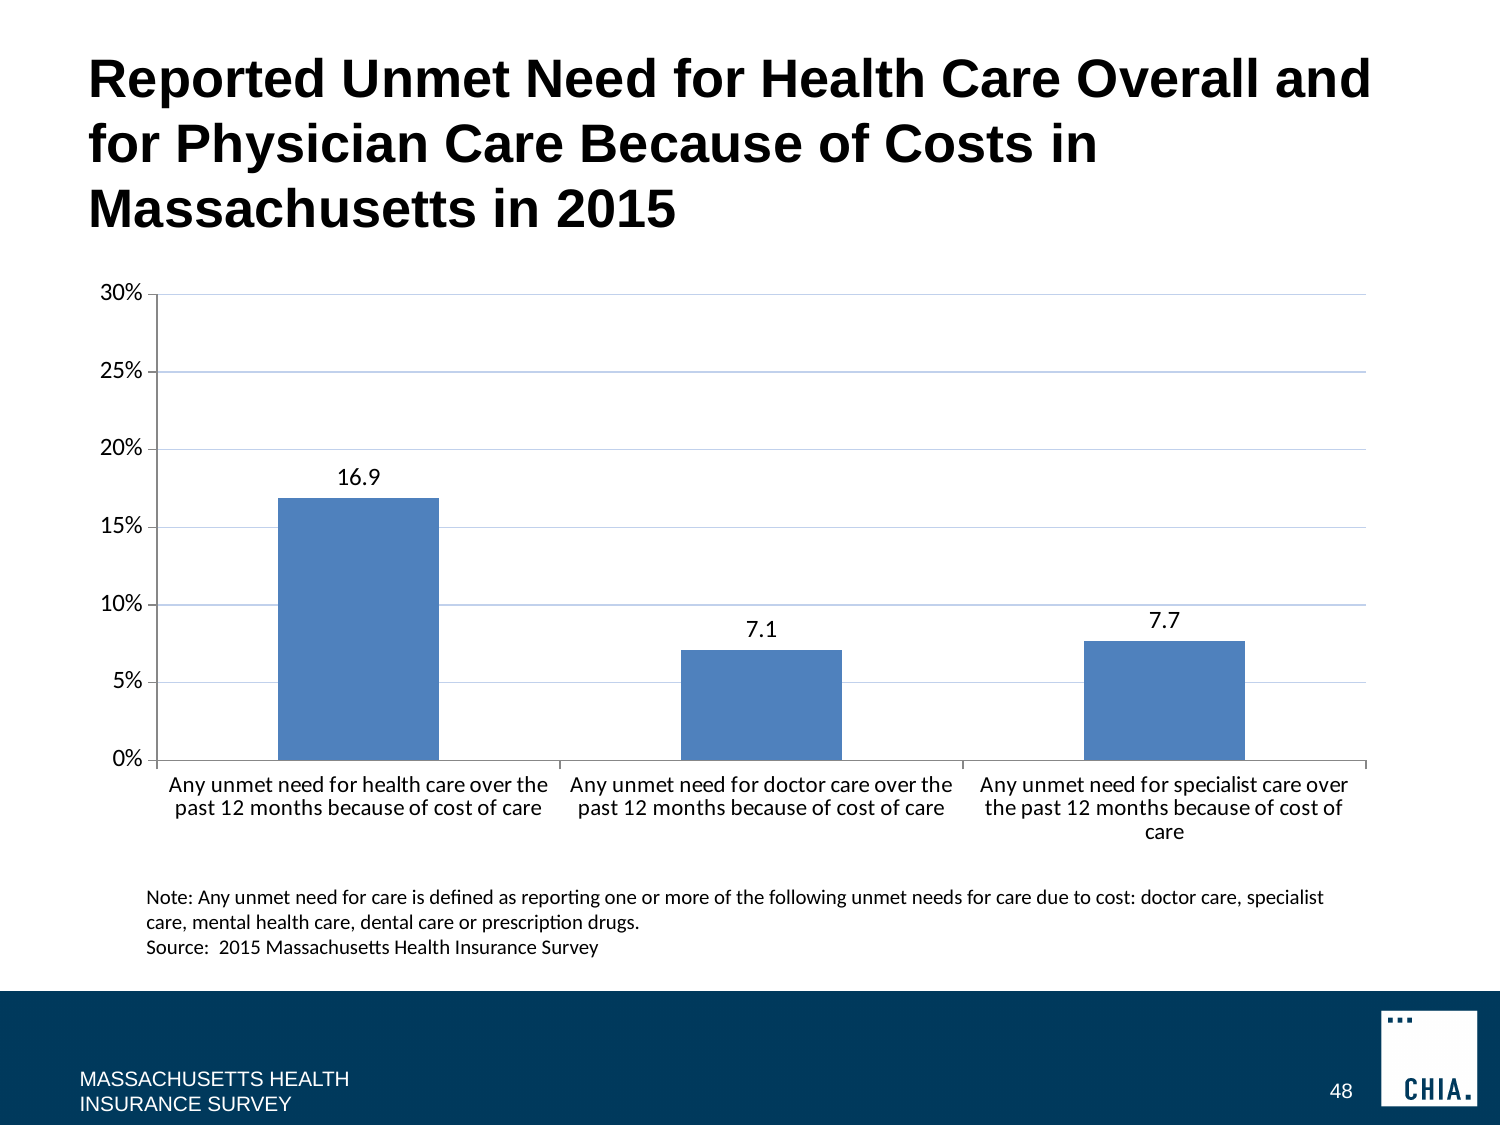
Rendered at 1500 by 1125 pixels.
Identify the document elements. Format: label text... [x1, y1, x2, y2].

slide_number 48 [1017, 1060, 1368, 1121]
footer MASSACHUSETTS HEALTH INSURANCE SURVEY [64, 1060, 430, 1121]
title Reported Unmet Need for Health Care Overall and for Physician Care Because of Costs in Massachusetts in 2015 [73, 120, 1393, 227]
chart [73, 269, 1393, 858]
picture [0, 991, 1500, 1125]
text_box Note: Any unmet need for care is defined as reporting one or more of the following unmet needs for care due to cost: doctor care, specialist care, mental health care, dental care or prescription drugs. Source: 2015 Massachusetts Health Insurance Survey [131, 876, 1368, 966]
